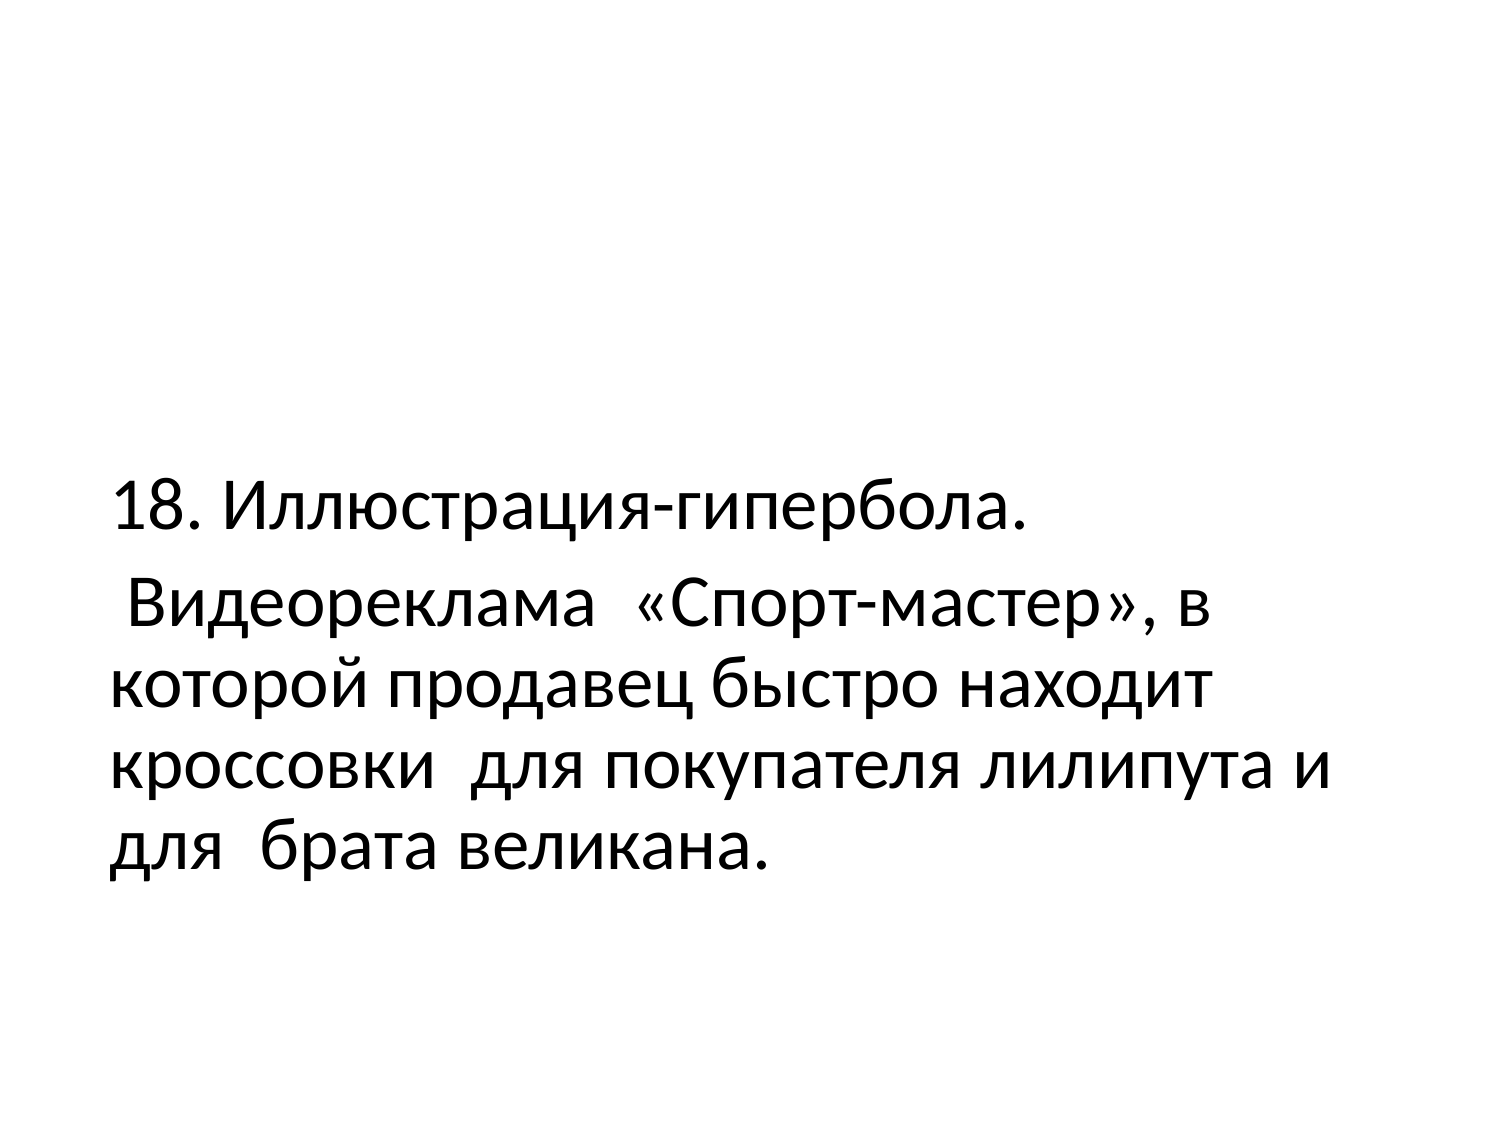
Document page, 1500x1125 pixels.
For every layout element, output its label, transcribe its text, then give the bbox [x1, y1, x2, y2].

list 18. Иллюстрация-гипербола. Видеореклама «Спорт-мастер», в которой продавец быстро находит кроссовки для покупателя лилипута и для брата великана. [76, 255, 1427, 1125]
